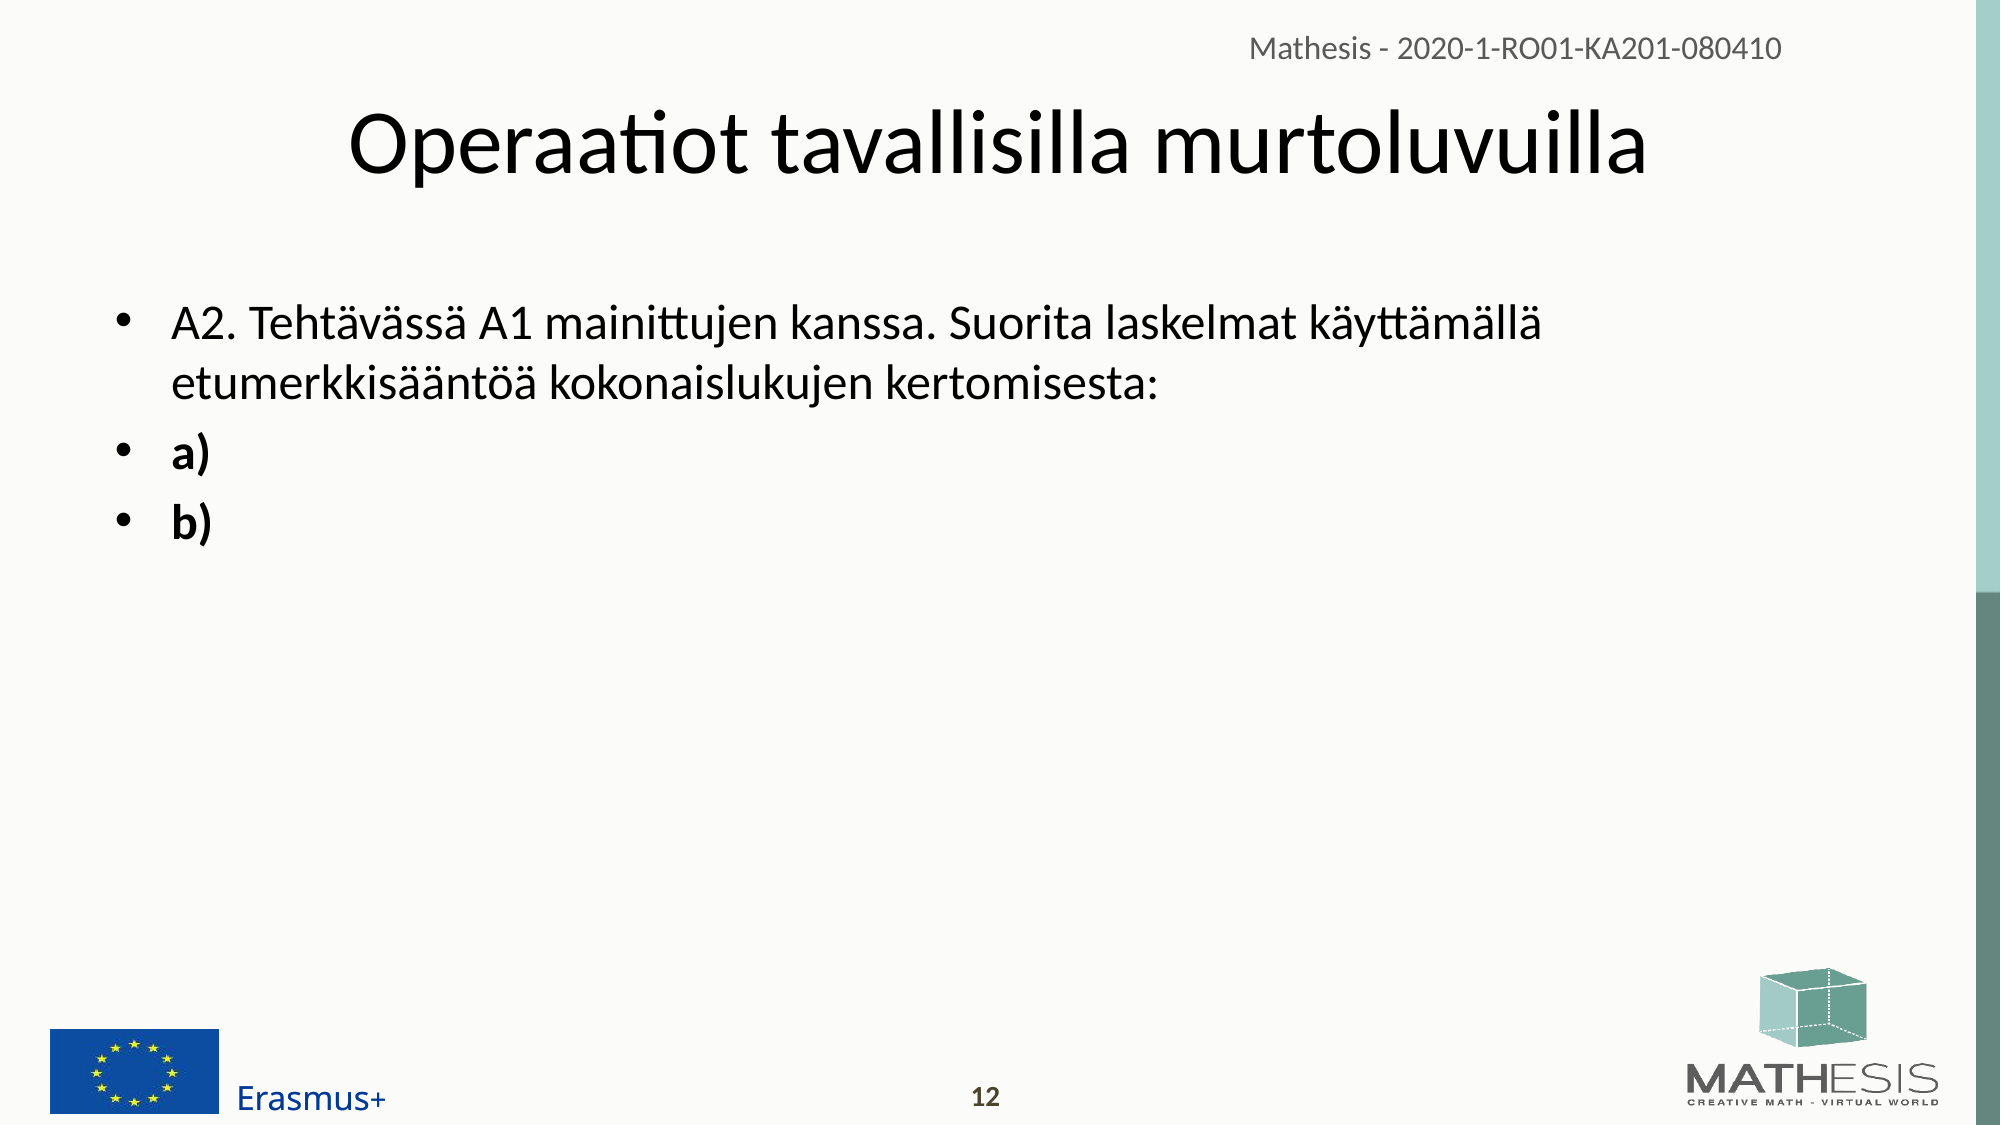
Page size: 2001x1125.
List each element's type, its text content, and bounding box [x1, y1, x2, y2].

picture [50, 1029, 219, 1114]
title Operaatiot tavallisilla murtoluvuilla [99, 75, 1900, 263]
